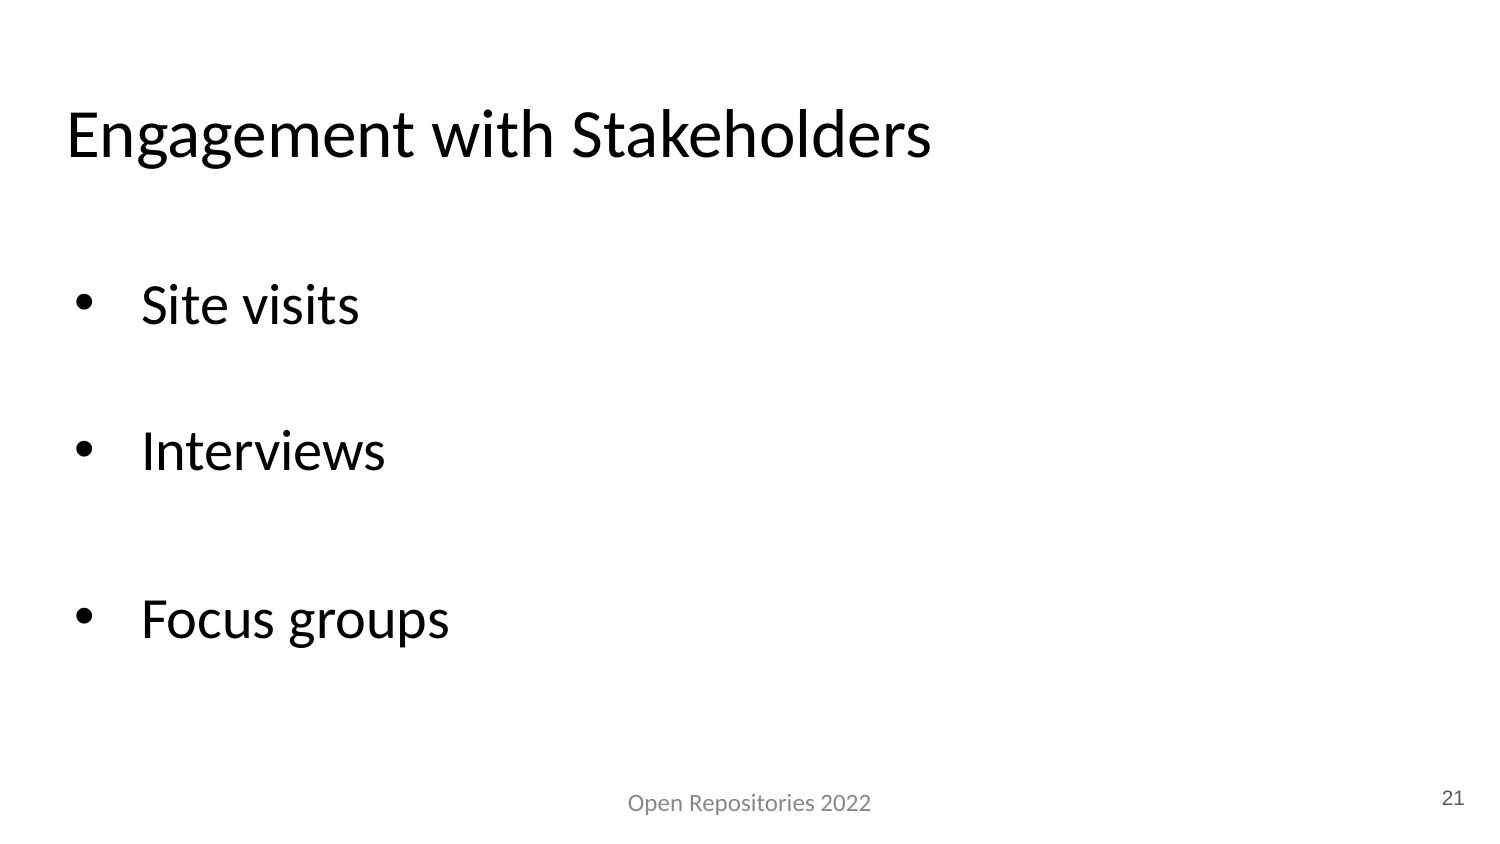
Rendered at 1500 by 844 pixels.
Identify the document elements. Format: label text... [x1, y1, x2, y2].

title Engagement with Stakeholders [51, 72, 1449, 167]
list Site visits Interviews Focus groups [51, 189, 1449, 750]
slide_number 21 [1389, 764, 1480, 830]
